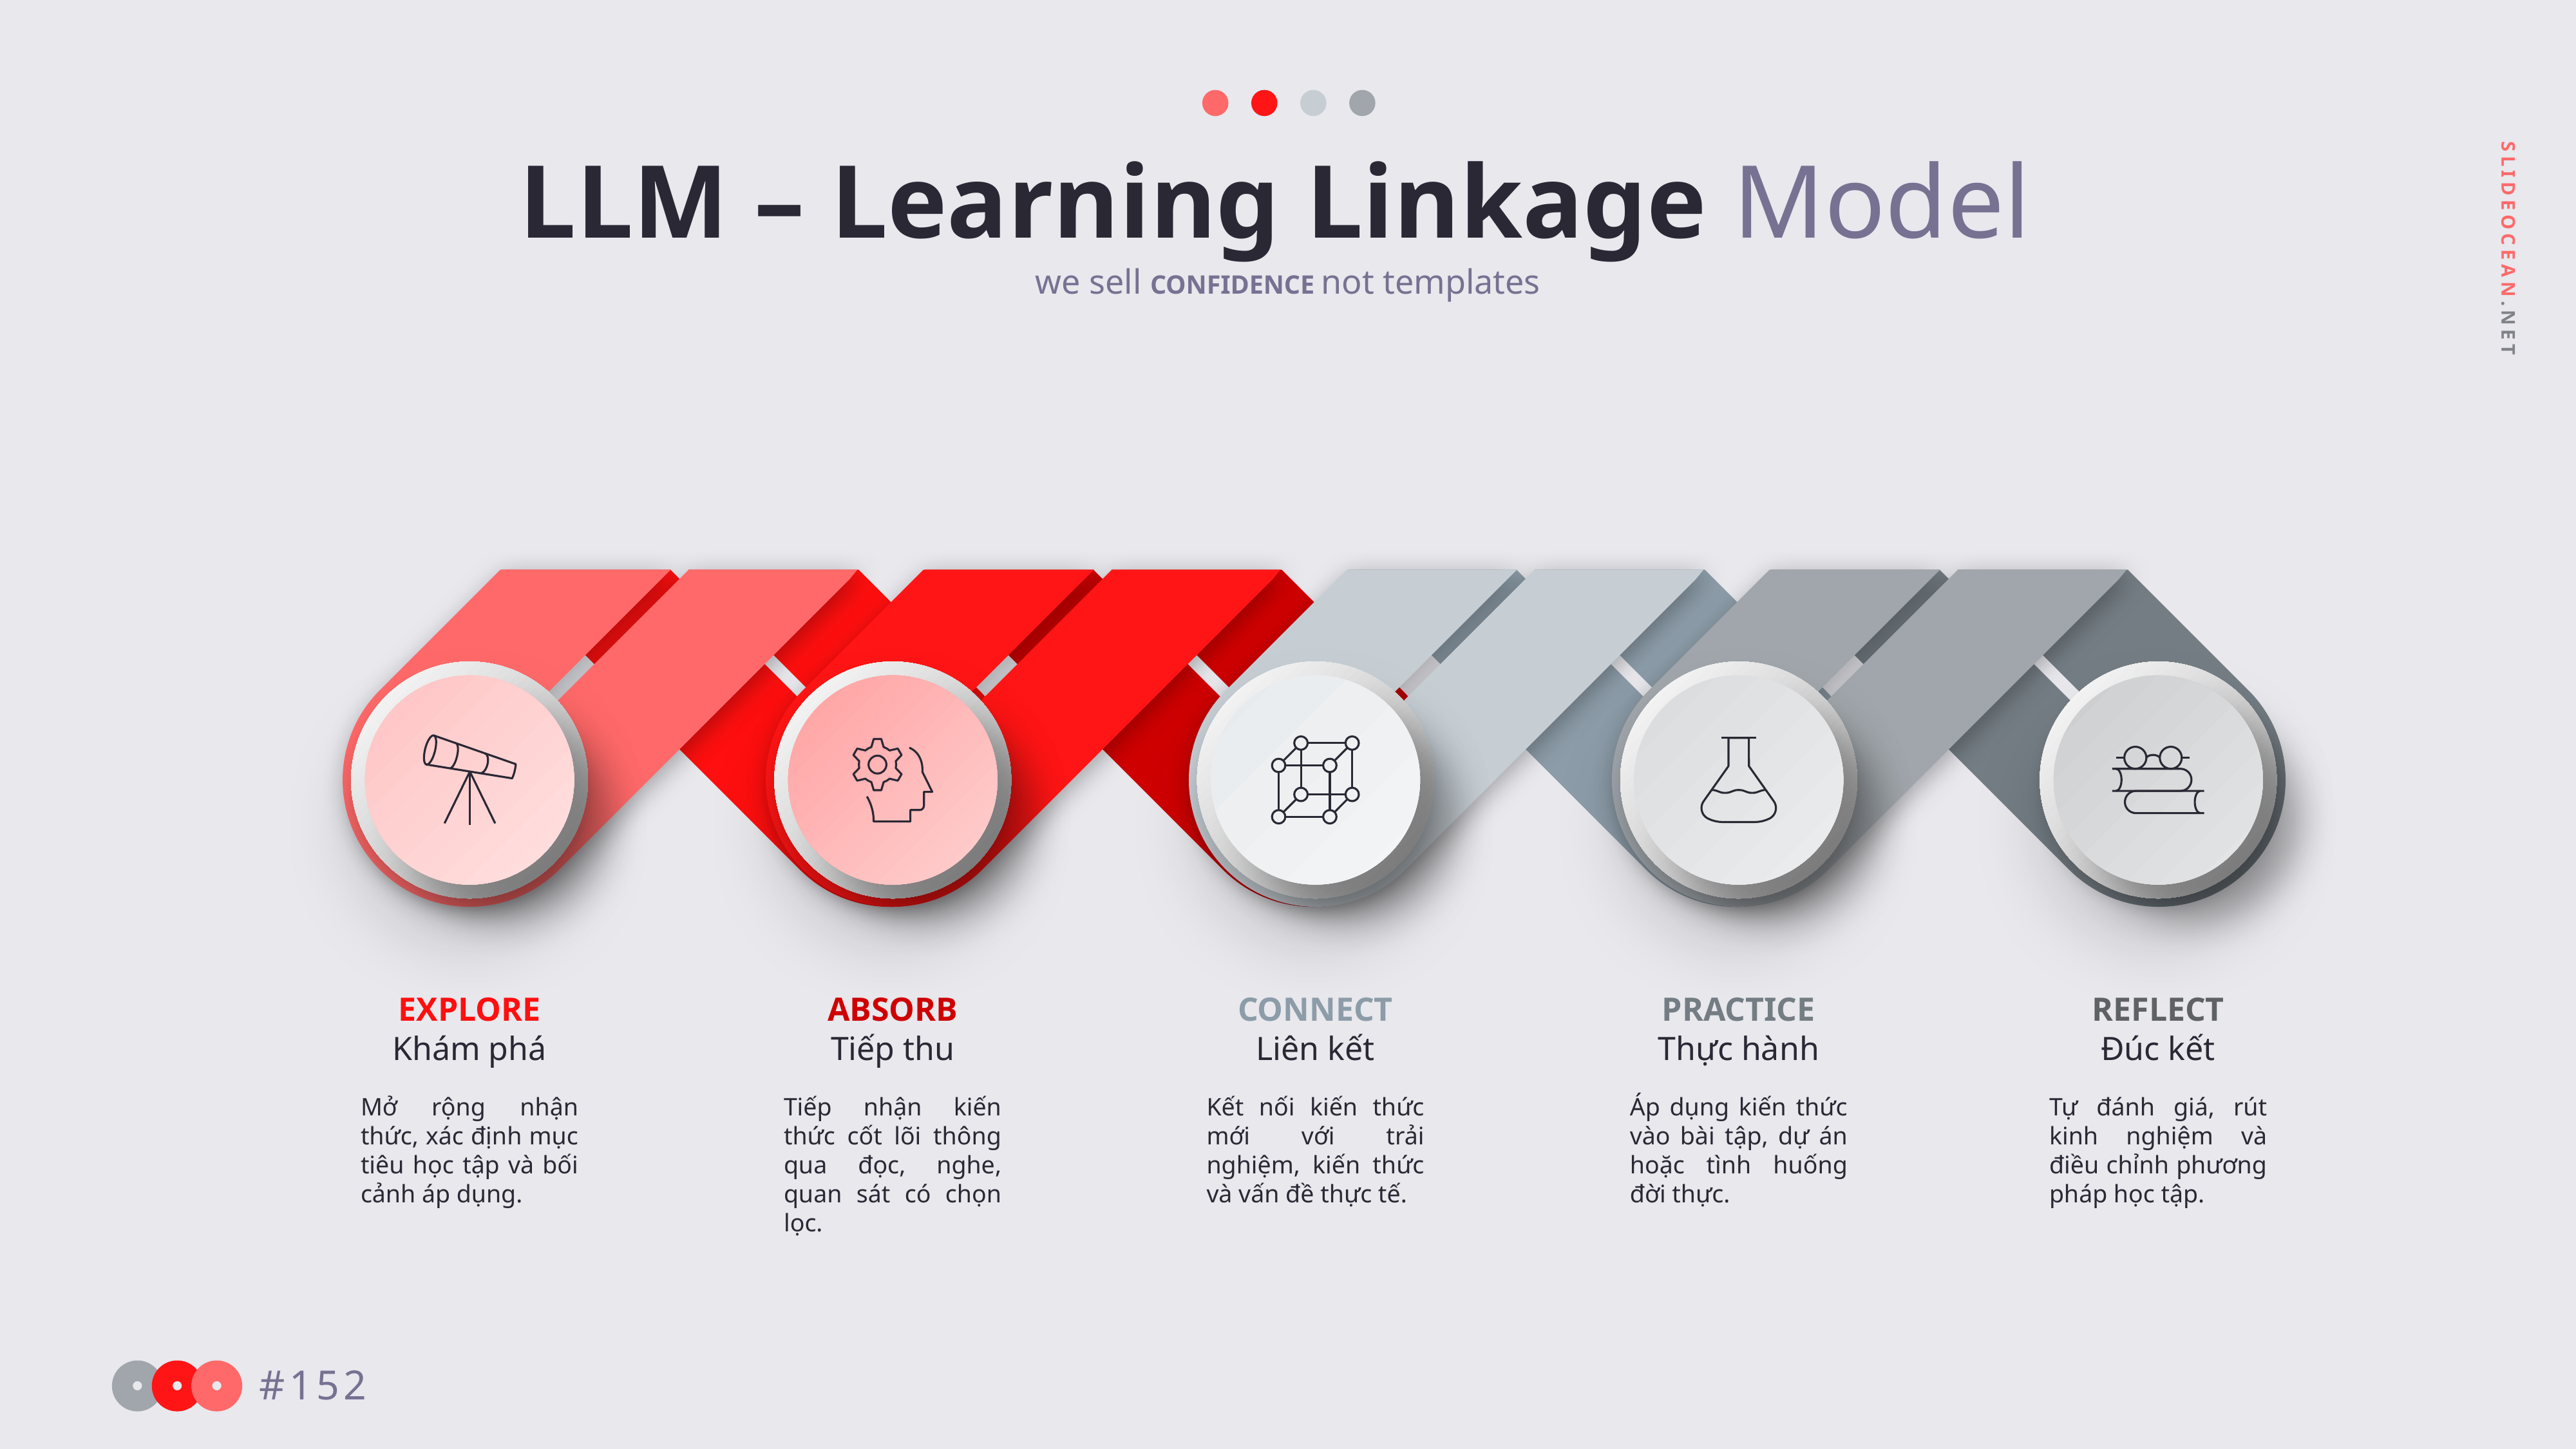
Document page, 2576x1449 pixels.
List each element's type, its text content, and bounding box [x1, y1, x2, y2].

text_box [1435, 569, 1706, 796]
text_box [1012, 569, 1283, 796]
text_box [1677, 569, 1943, 661]
text_box [1117, 688, 1197, 818]
text_box [694, 688, 773, 818]
text_box [800, 579, 885, 661]
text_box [773, 983, 1012, 1214]
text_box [1620, 983, 1858, 1214]
text_box we sell CONFIDENCE not templates [1026, 255, 1550, 306]
text_box #152 [259, 1359, 1142, 1408]
text_box [1540, 688, 1620, 818]
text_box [2039, 661, 2277, 899]
text_box [1191, 733, 1197, 752]
text_box [2069, 579, 2221, 661]
text_box [831, 569, 1097, 661]
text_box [2039, 983, 2277, 1214]
text_box [1614, 733, 1620, 752]
text_box [589, 569, 860, 796]
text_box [350, 983, 589, 1214]
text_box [1197, 661, 1435, 899]
text_box [1250, 89, 1279, 117]
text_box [350, 661, 589, 899]
text_box [1223, 579, 1308, 661]
text_box [408, 569, 674, 661]
text_box [345, 734, 350, 752]
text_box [773, 661, 1012, 899]
text_box LLM – Learning Linkage Model [509, 132, 2066, 263]
text_box [1201, 89, 1230, 117]
text_box [1646, 579, 1731, 661]
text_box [1620, 661, 1858, 899]
text_box [1299, 89, 1328, 117]
text_box [1254, 569, 1520, 661]
text_box [1858, 569, 2129, 796]
text_box [1348, 89, 1377, 117]
text_box [768, 734, 773, 752]
text_box [1964, 692, 2039, 814]
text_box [1197, 983, 1435, 1214]
